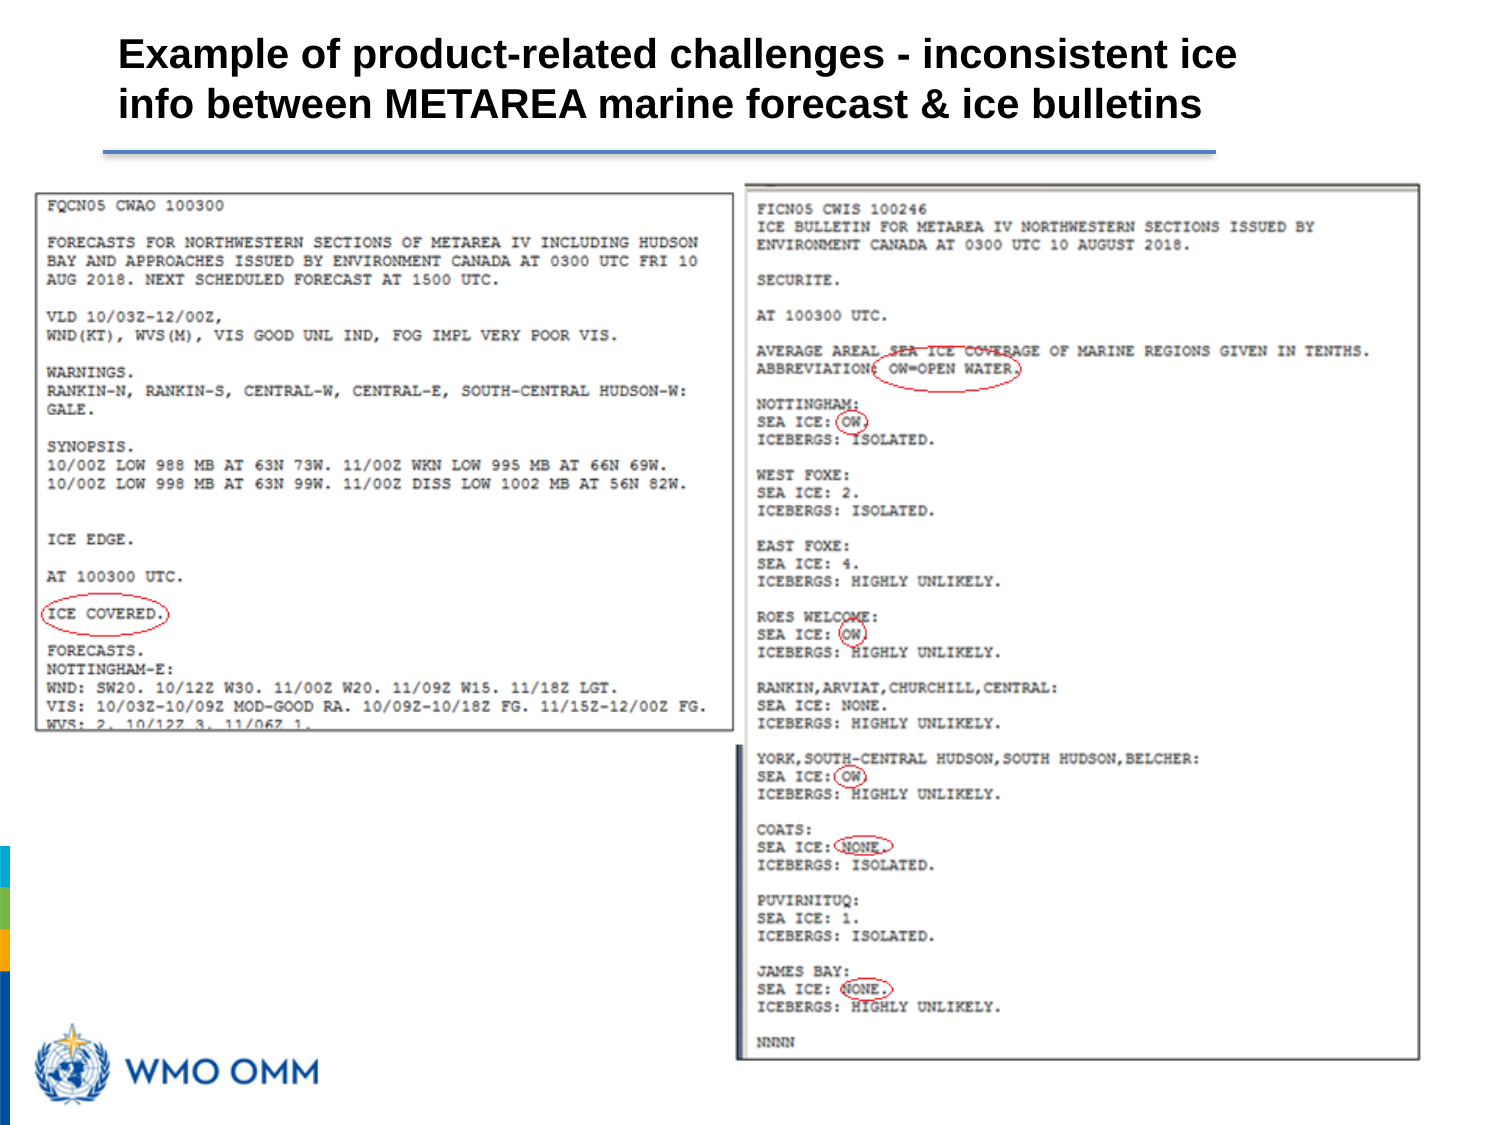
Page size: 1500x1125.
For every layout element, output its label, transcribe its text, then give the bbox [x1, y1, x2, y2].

text_box Example of product-related challenges - inconsistent ice info between METAREA marine forecast & ice bulletins [103, 19, 1280, 134]
picture [0, 174, 1430, 1125]
